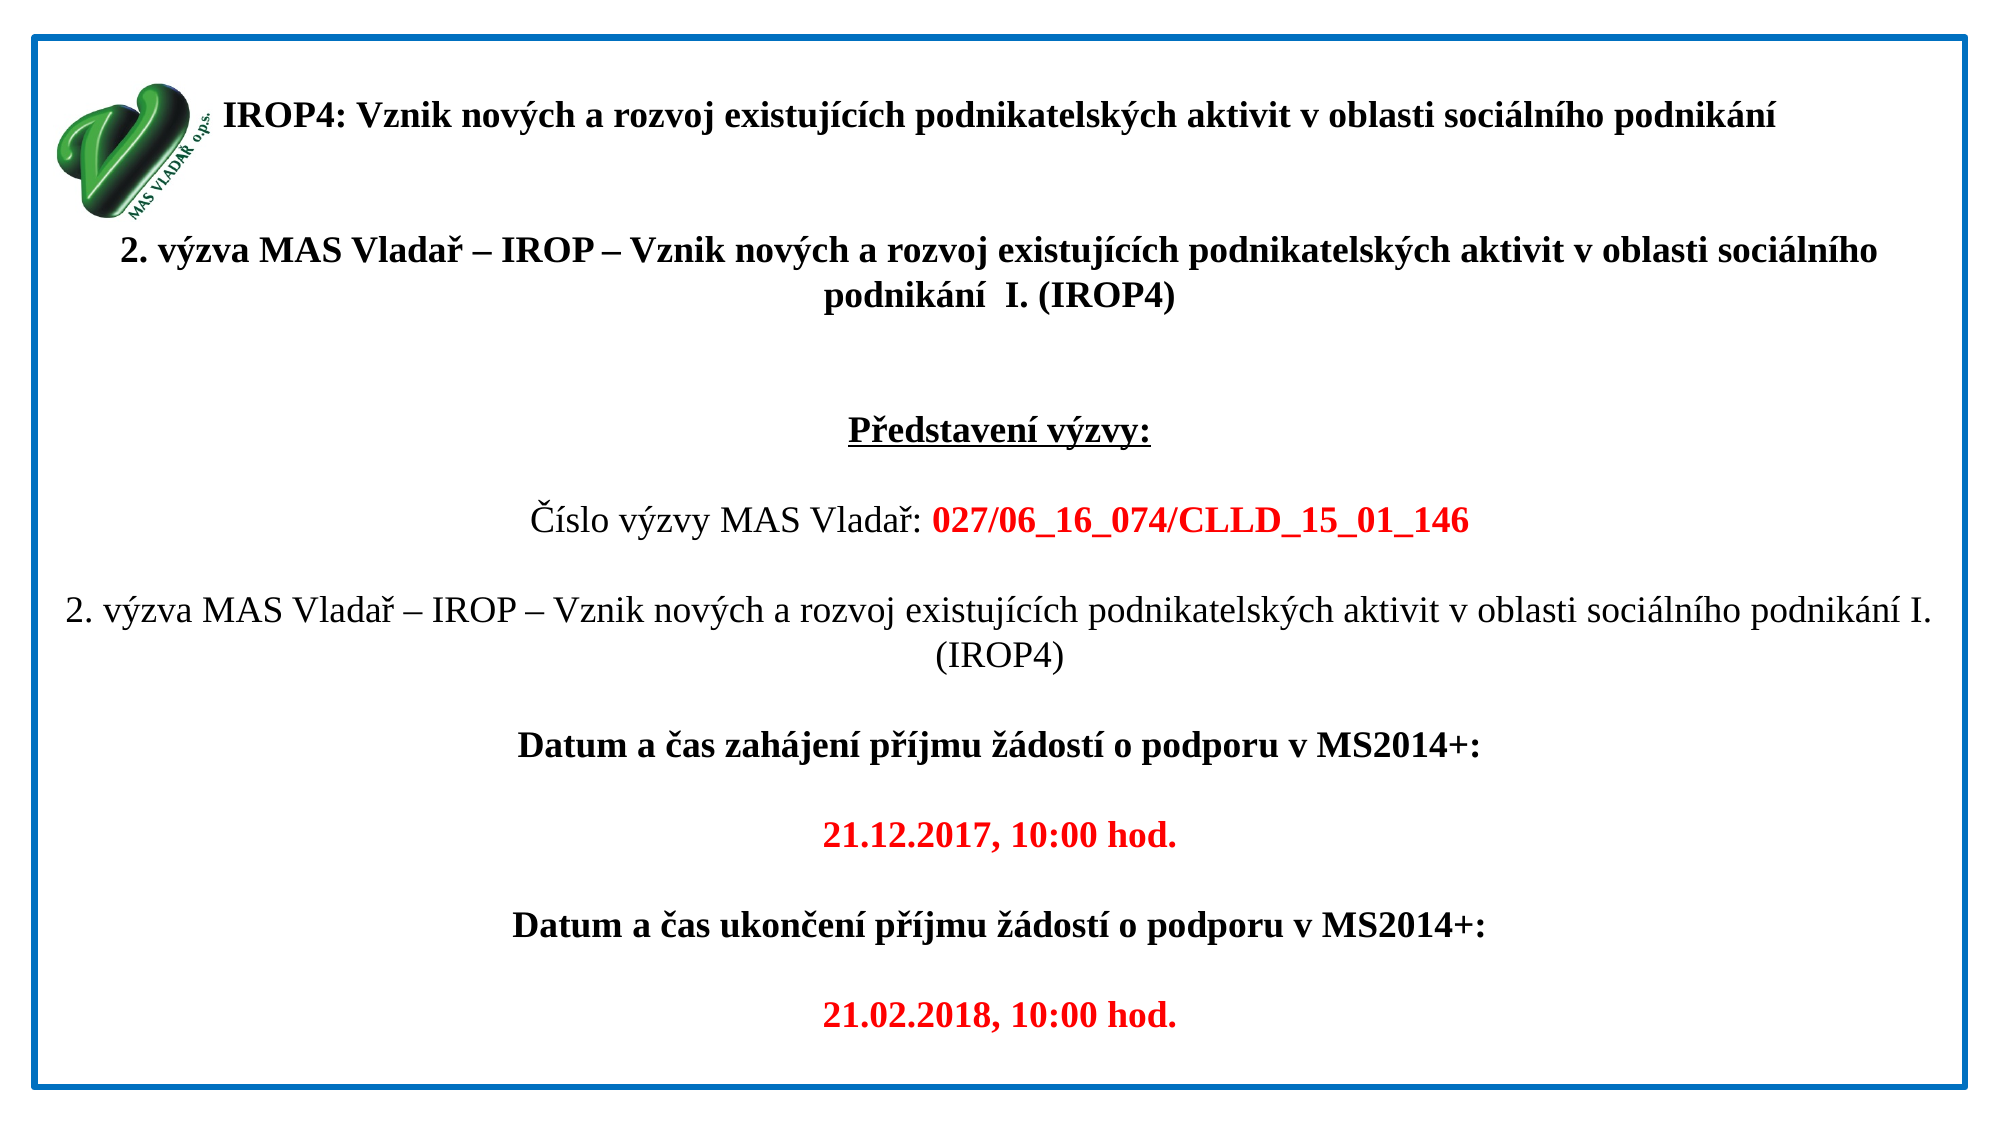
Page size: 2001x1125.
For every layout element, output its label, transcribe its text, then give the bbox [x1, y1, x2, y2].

picture [53, 81, 213, 222]
text_box IROP4: Vznik nových a rozvoj existujících podnikatelských aktivit v oblasti sociálního podnikání 2. výzva MAS Vladař – IROP – Vznik nových a rozvoj existujících podnikatelských aktivit v oblasti sociálního podnikání I. (IROP4) Představení výzvy: Číslo výzvy MAS Vladař: 027/06_16_074/CLLD_15_01_146 2. výzva MAS Vladař – IROP – Vznik nových a rozvoj existujících podnikatelských aktivit v oblasti sociálního podnikání I. (IROP4) Datum a čas zahájení příjmu žádostí o podporu v MS2014+: 21.12.2017, 10:00 hod. Datum a čas ukončení příjmu žádostí o podporu v MS2014+: 21.02.2018, 10:00 hod. [34, 37, 1966, 1088]
